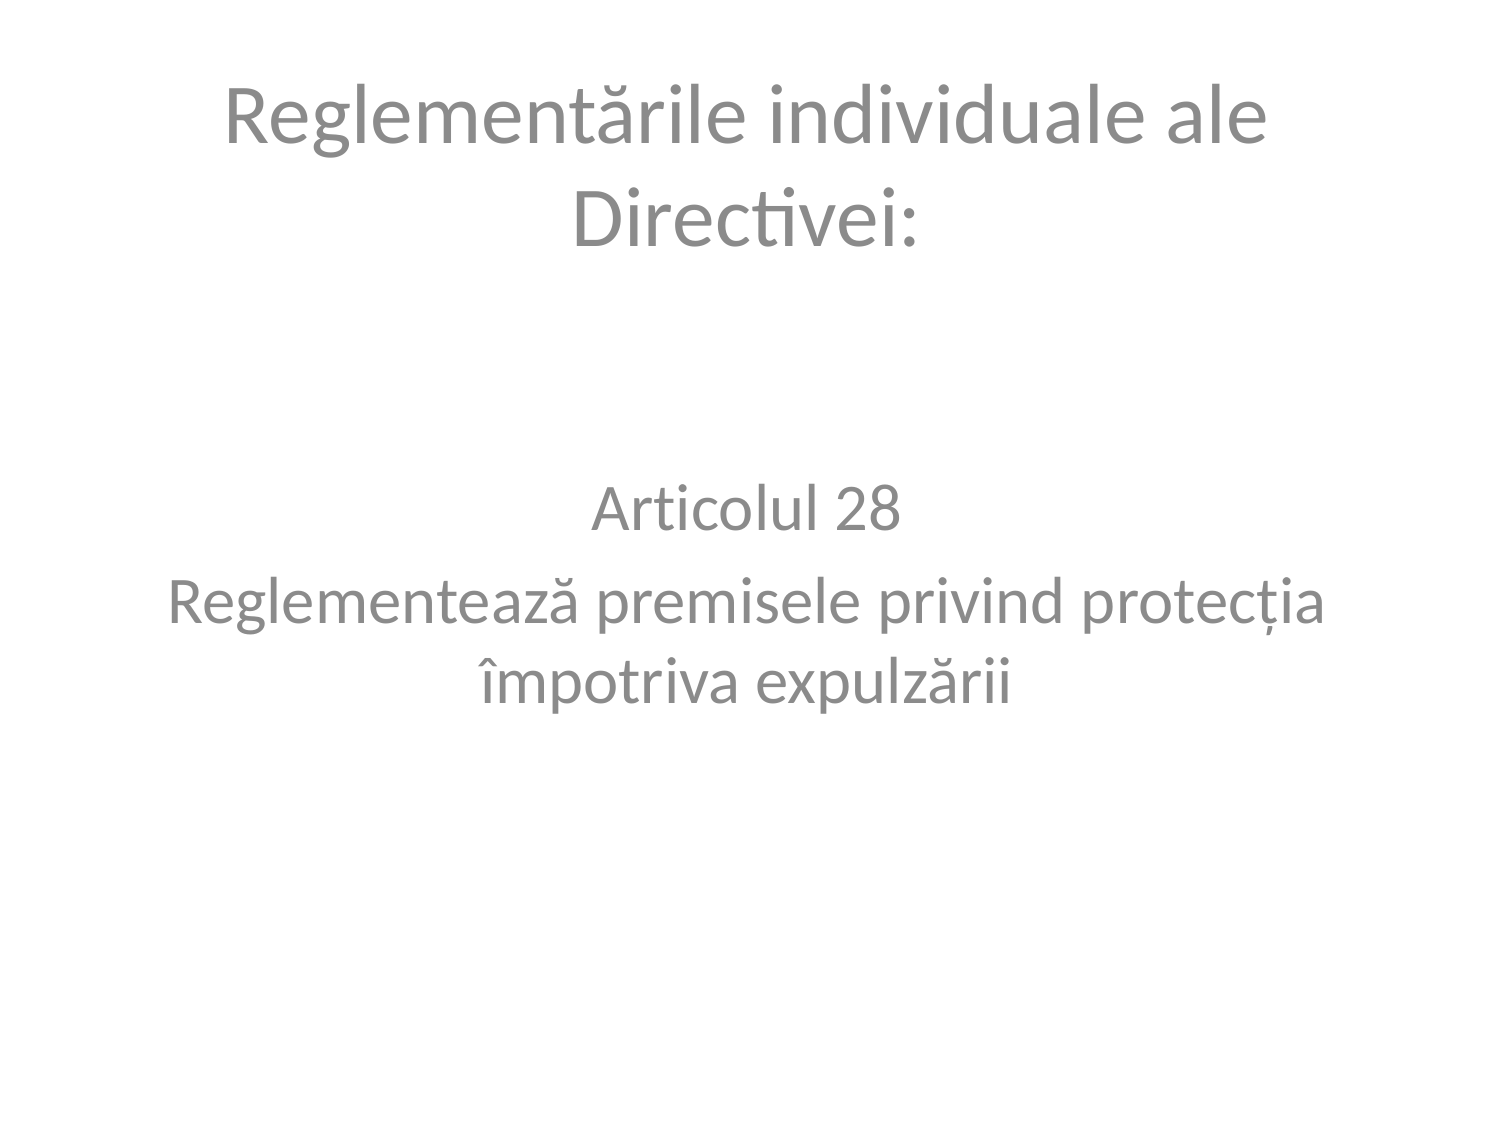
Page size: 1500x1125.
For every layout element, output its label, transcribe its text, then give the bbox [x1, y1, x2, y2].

subtitle Reglementările individuale ale Directivei: Articolul 28 Reglementează premisele privind protecția împotriva expulzării [48, 50, 1446, 1063]
